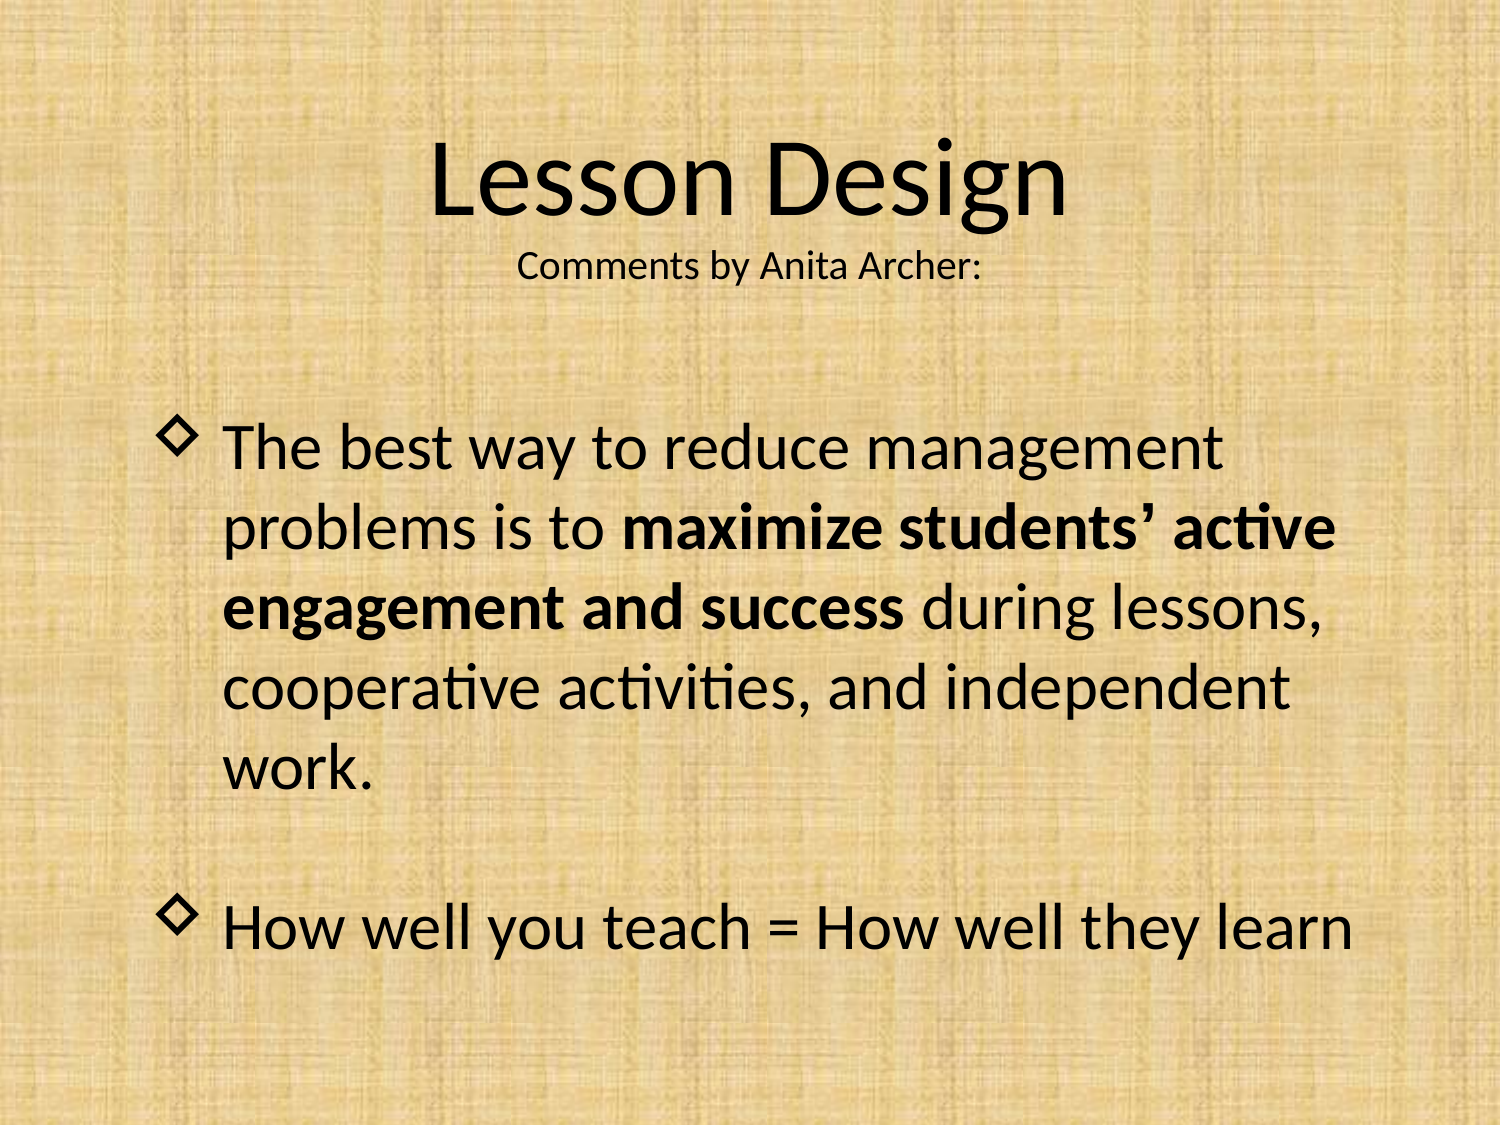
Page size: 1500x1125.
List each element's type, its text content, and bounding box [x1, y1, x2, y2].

title Lesson Design Comments by Anita Archer: [112, 74, 1388, 316]
text_box The best way to reduce management problems is to maximize students’ active engagement and success during lessons, cooperative activities, and independent work. How well you teach = How well they learn [132, 315, 1431, 971]
picture [0, 0, 1500, 1125]
